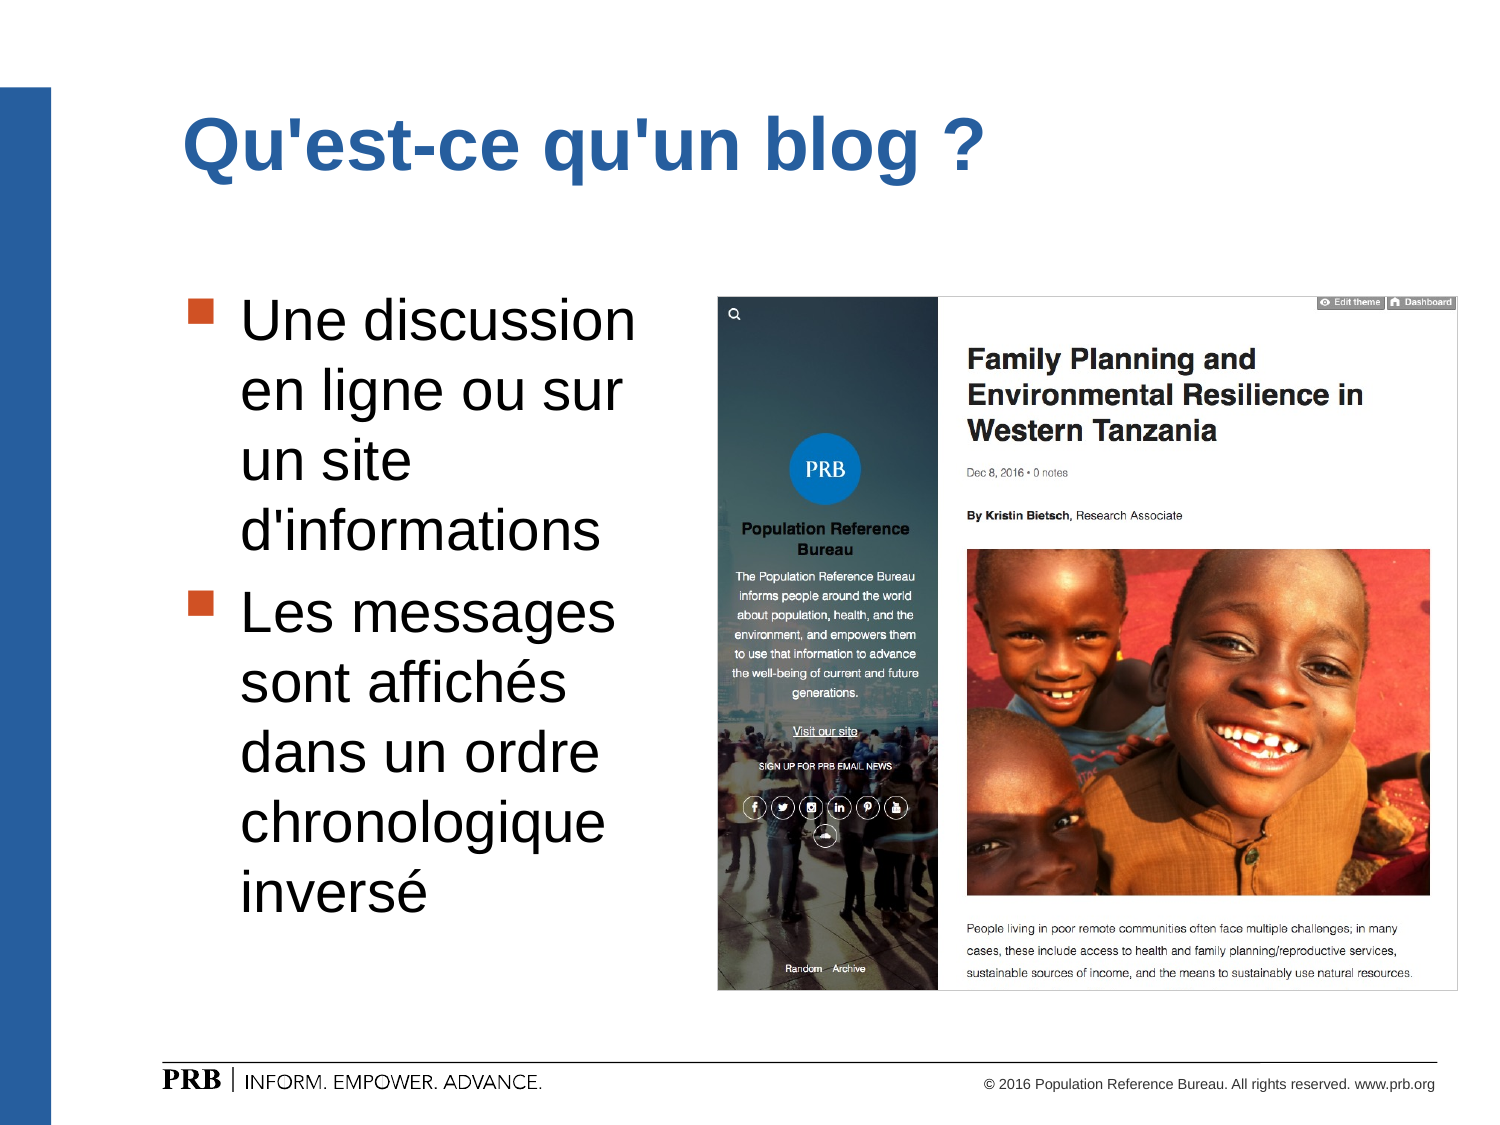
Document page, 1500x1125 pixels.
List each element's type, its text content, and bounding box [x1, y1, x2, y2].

picture [716, 295, 1458, 991]
title Qu'est-ce qu'un blog ? [167, 87, 1438, 251]
list Une discussion en ligne ou sur un site d'informations Les messages sont affichés dans un ordre chronologique inversé [169, 274, 661, 1038]
